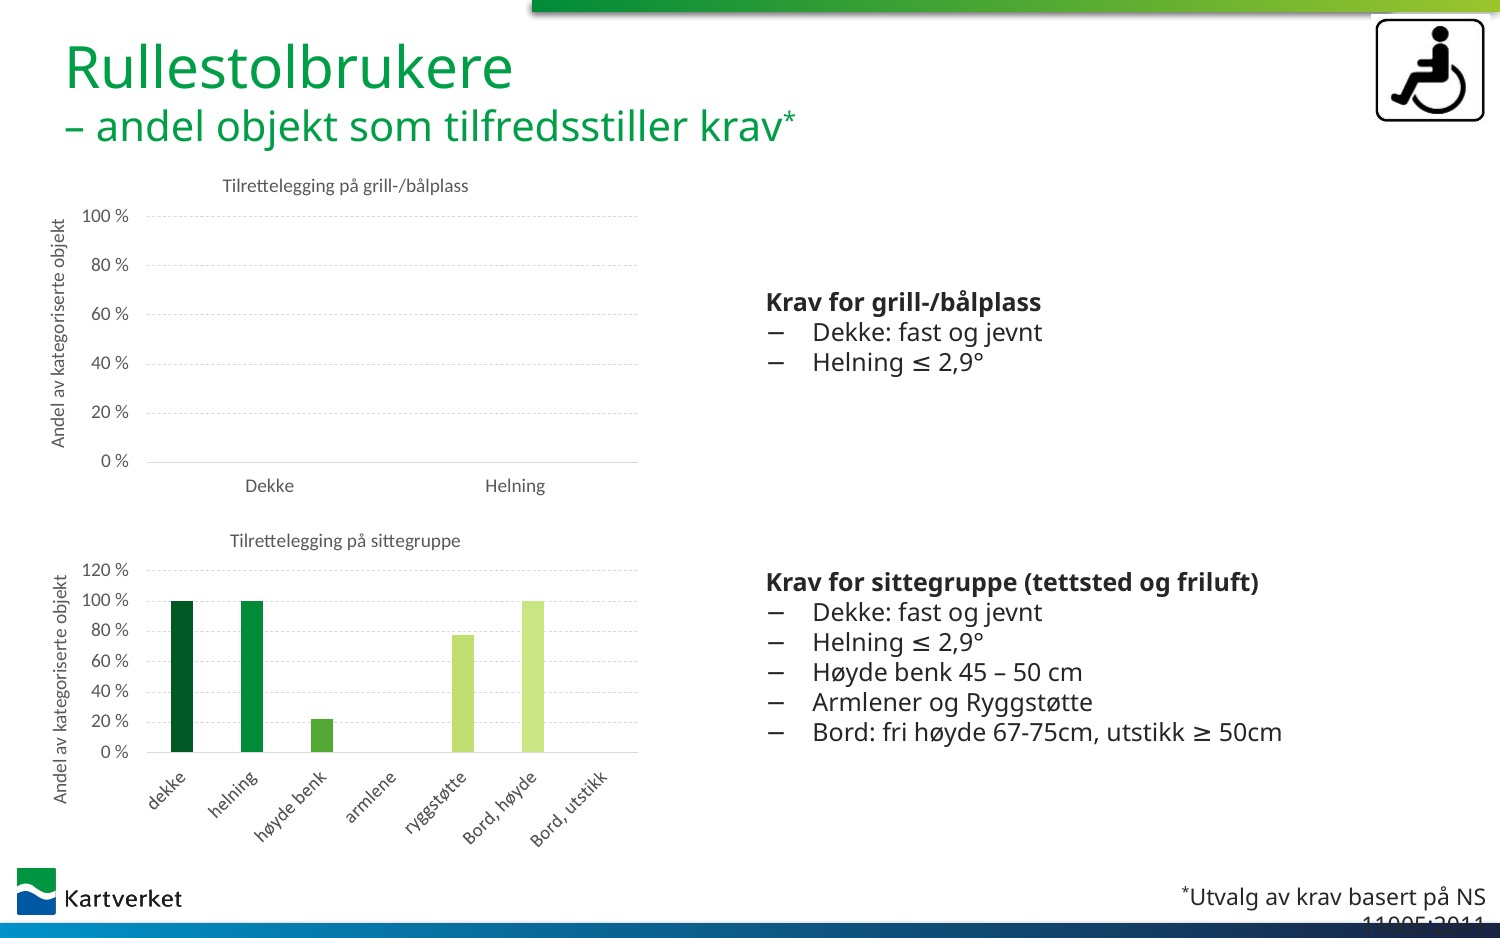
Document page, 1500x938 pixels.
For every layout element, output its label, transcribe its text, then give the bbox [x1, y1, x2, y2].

picture [41, 520, 650, 859]
text_box *Utvalg av krav basert på NS 11005:2011 [1068, 873, 1500, 938]
text_box Krav for grill-/bålplass Dekke: fast og jevnt Helning ≤ 2,9° [750, 279, 1452, 384]
text_box Rullestolbrukere – andel objekt som tilfredsstiller krav* [49, 14, 1431, 158]
picture [1371, 13, 1491, 127]
picture [41, 166, 650, 505]
text_box Krav for sittegruppe (tettsted og friluft) Dekke: fast og jevnt Helning ≤ 2,9° Høyde benk 45 – 50 cm Armlener og Ryggstøtte Bord: fri høyde 67-75cm, utstikk ≥ 50cm [750, 559, 1500, 754]
